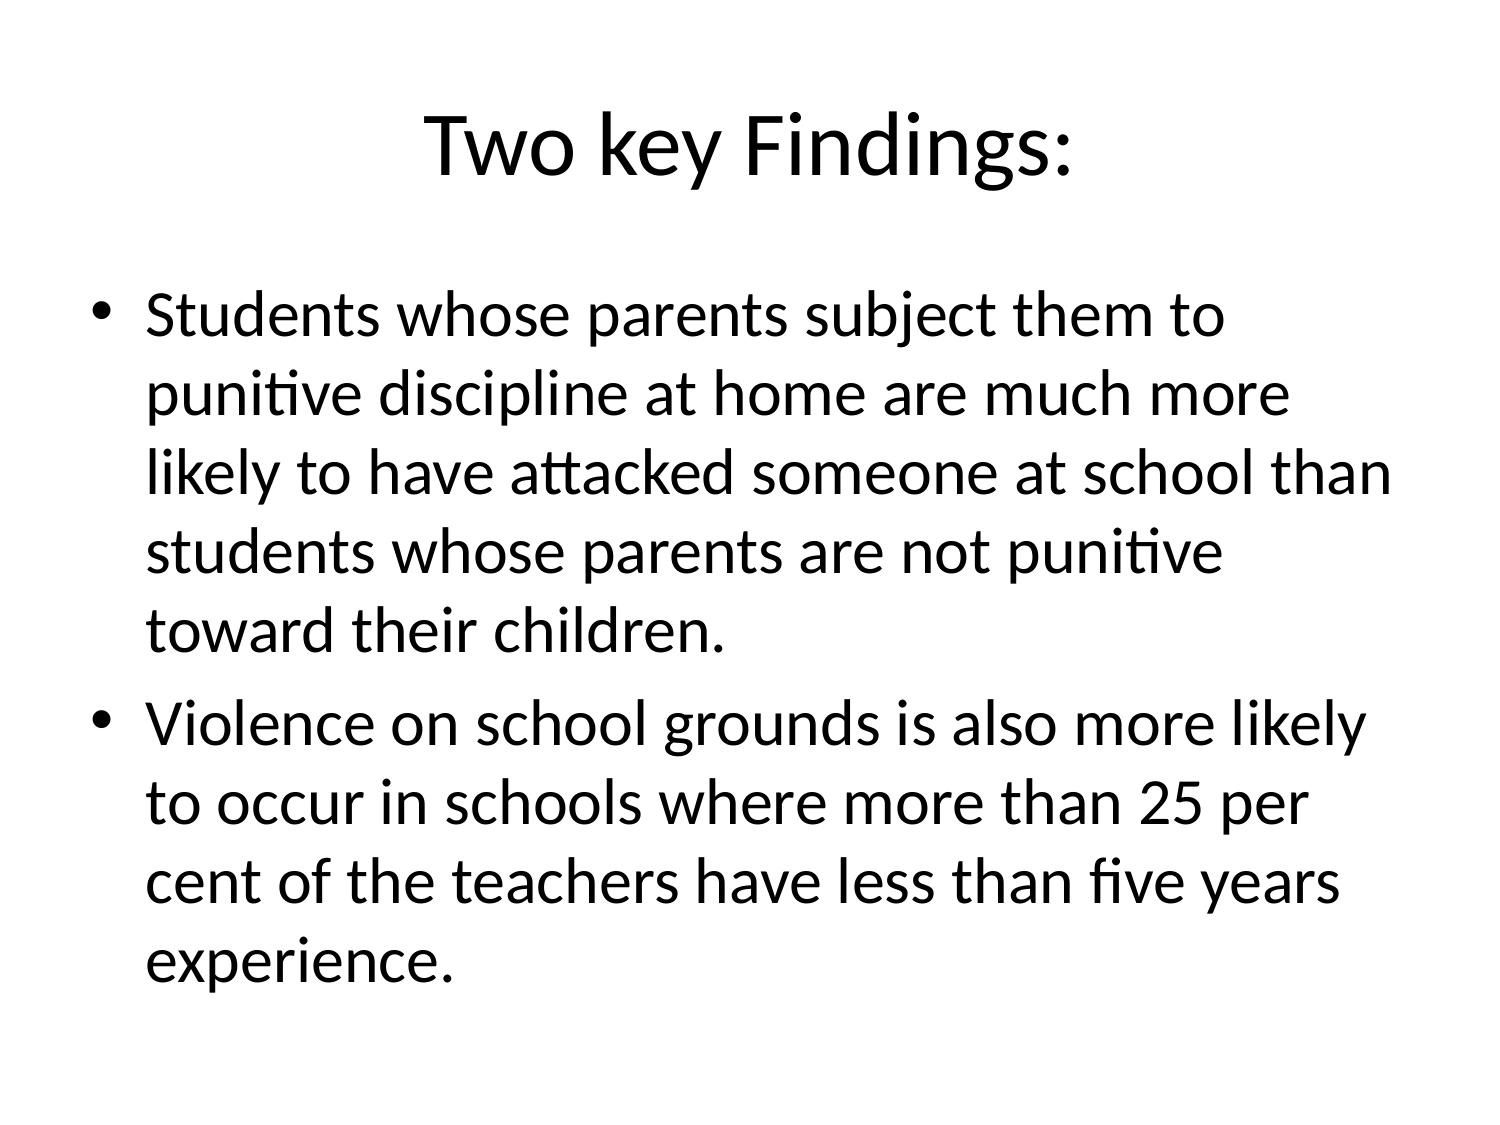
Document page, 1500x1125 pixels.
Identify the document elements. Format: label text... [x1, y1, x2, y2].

title Two key Findings: [75, 45, 1425, 233]
list Students whose parents subject them to punitive discipline at home are much more likely to have attacked someone at school than students whose parents are not punitive toward their children. Violence on school grounds is also more likely to occur in schools where more than 25 per cent of the teachers have less than five years experience. [75, 262, 1425, 1005]
